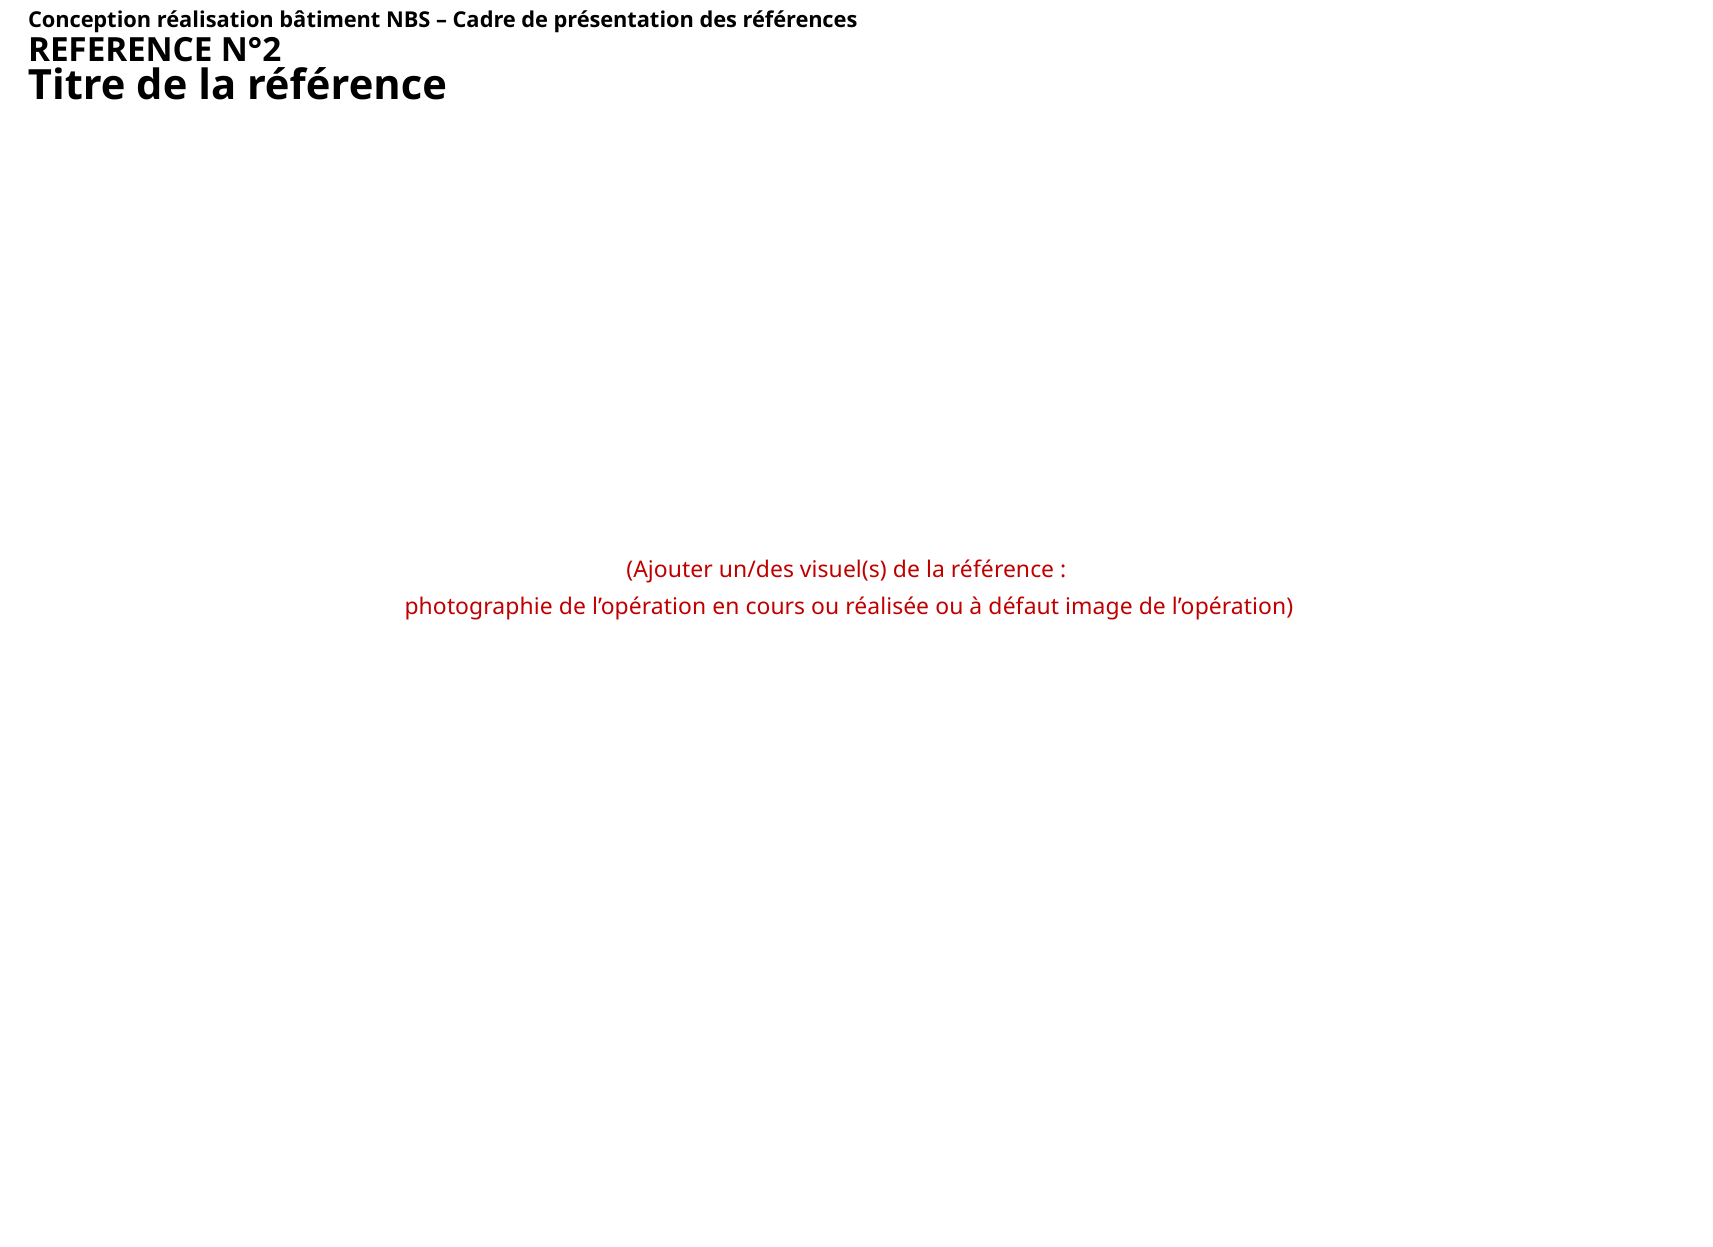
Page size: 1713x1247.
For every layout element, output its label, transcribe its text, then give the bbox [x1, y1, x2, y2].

text_box Conception réalisation bâtiment NBS – Cadre de présentation des références REFERENCE N°2 [13, 15, 1020, 55]
text_box Titre de la référence [13, 55, 1121, 112]
text_box (Ajouter un/des visuel(s) de la référence : photographie de l’opération en cours ou réalisée ou à défaut image de l’opération) [0, 112, 1700, 1231]
